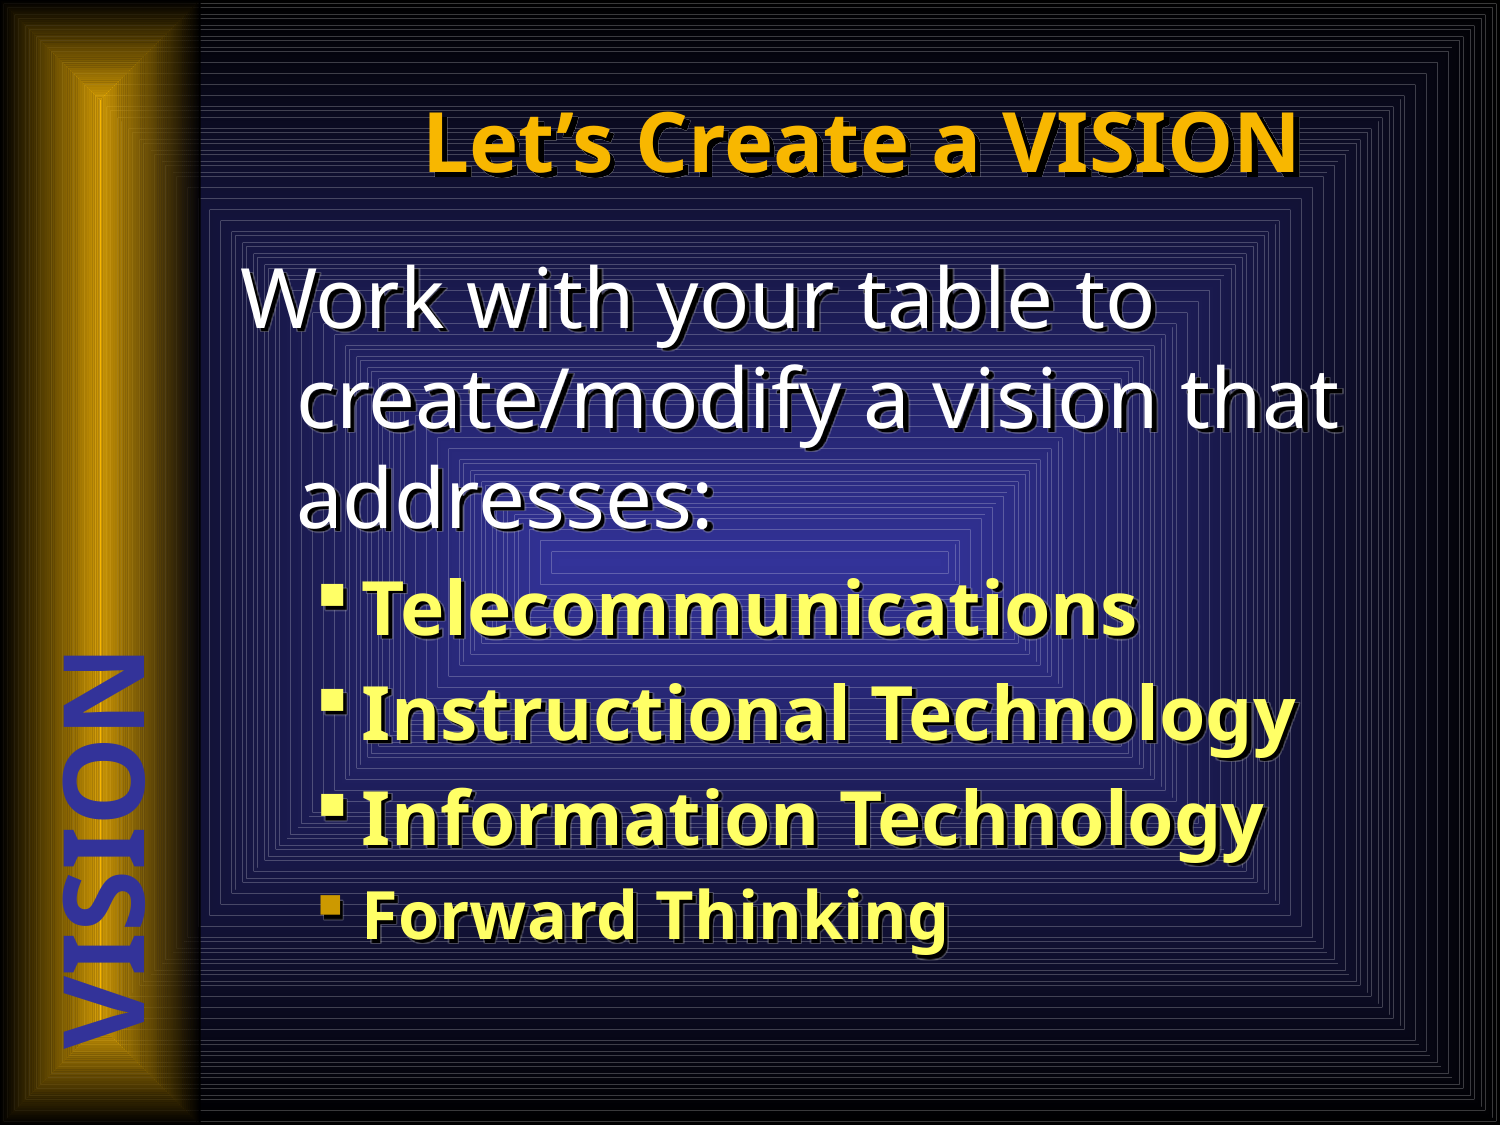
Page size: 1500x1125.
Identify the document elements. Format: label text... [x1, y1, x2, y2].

title Let’s Create a VISION [224, 44, 1500, 233]
list Work with your table to create/modify a vision that addresses: Telecommunications Instructional Technology Information Technology Forward Thinking [224, 237, 1500, 981]
text_box VISION [24, 0, 175, 1064]
